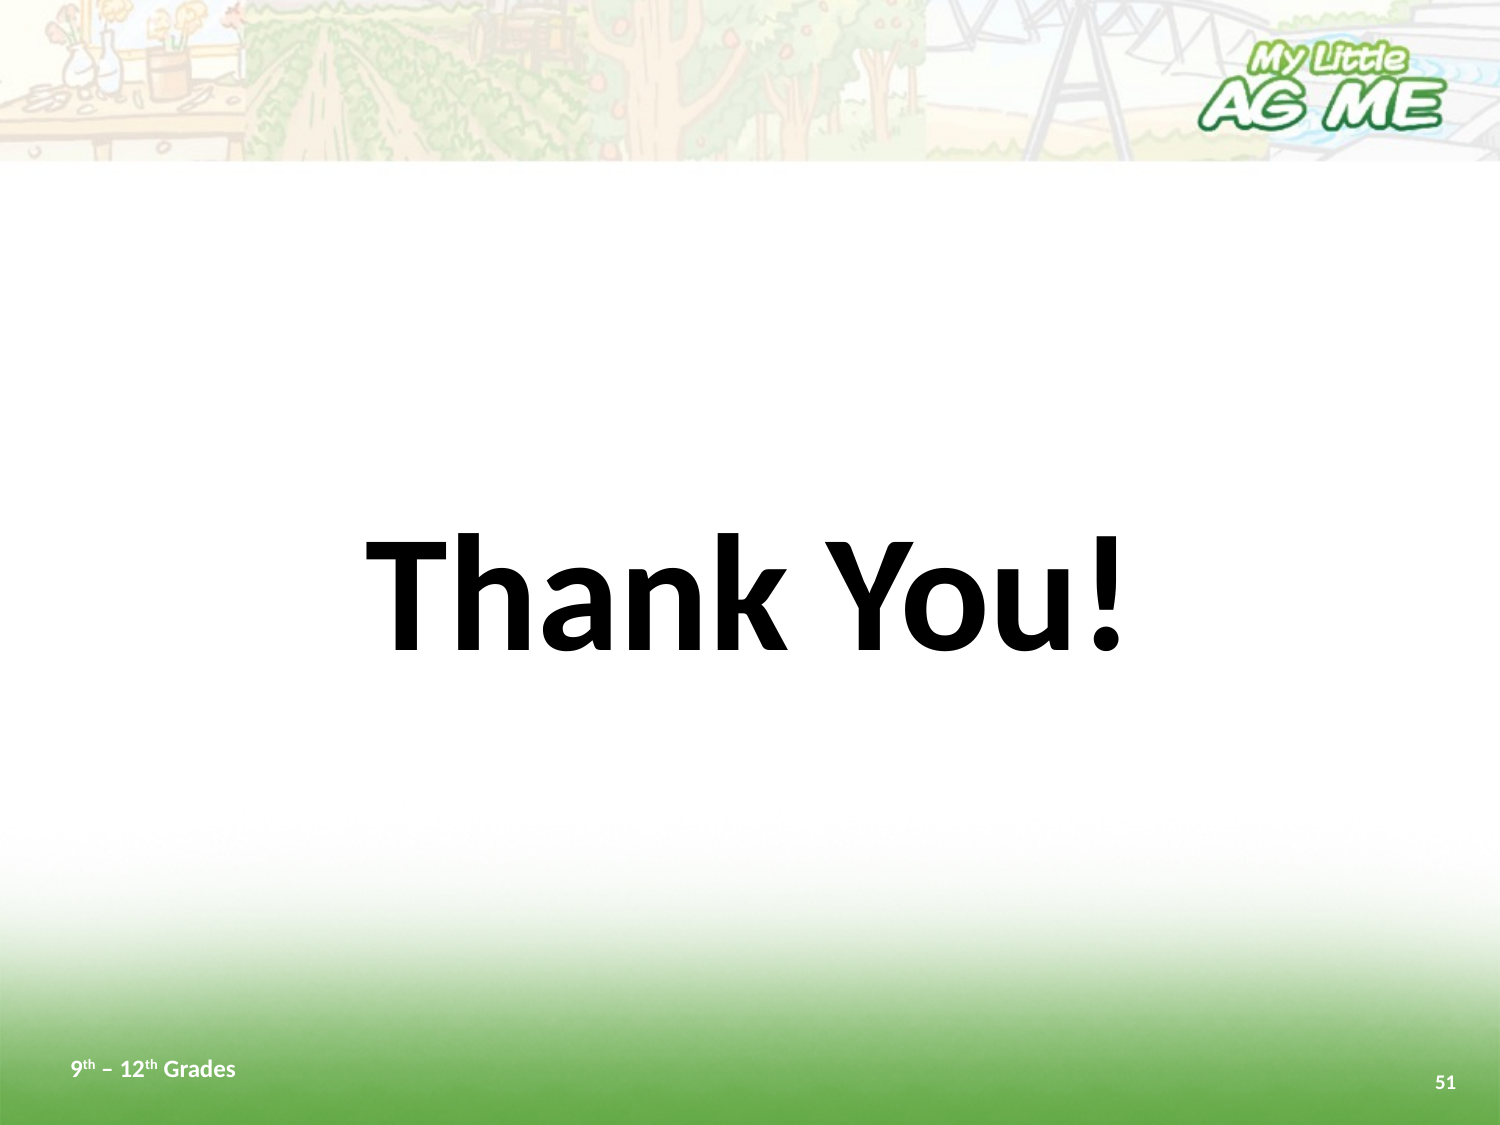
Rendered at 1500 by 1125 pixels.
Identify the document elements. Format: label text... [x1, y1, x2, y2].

title Thank You! [103, 514, 1397, 678]
picture [0, 0, 1500, 1125]
